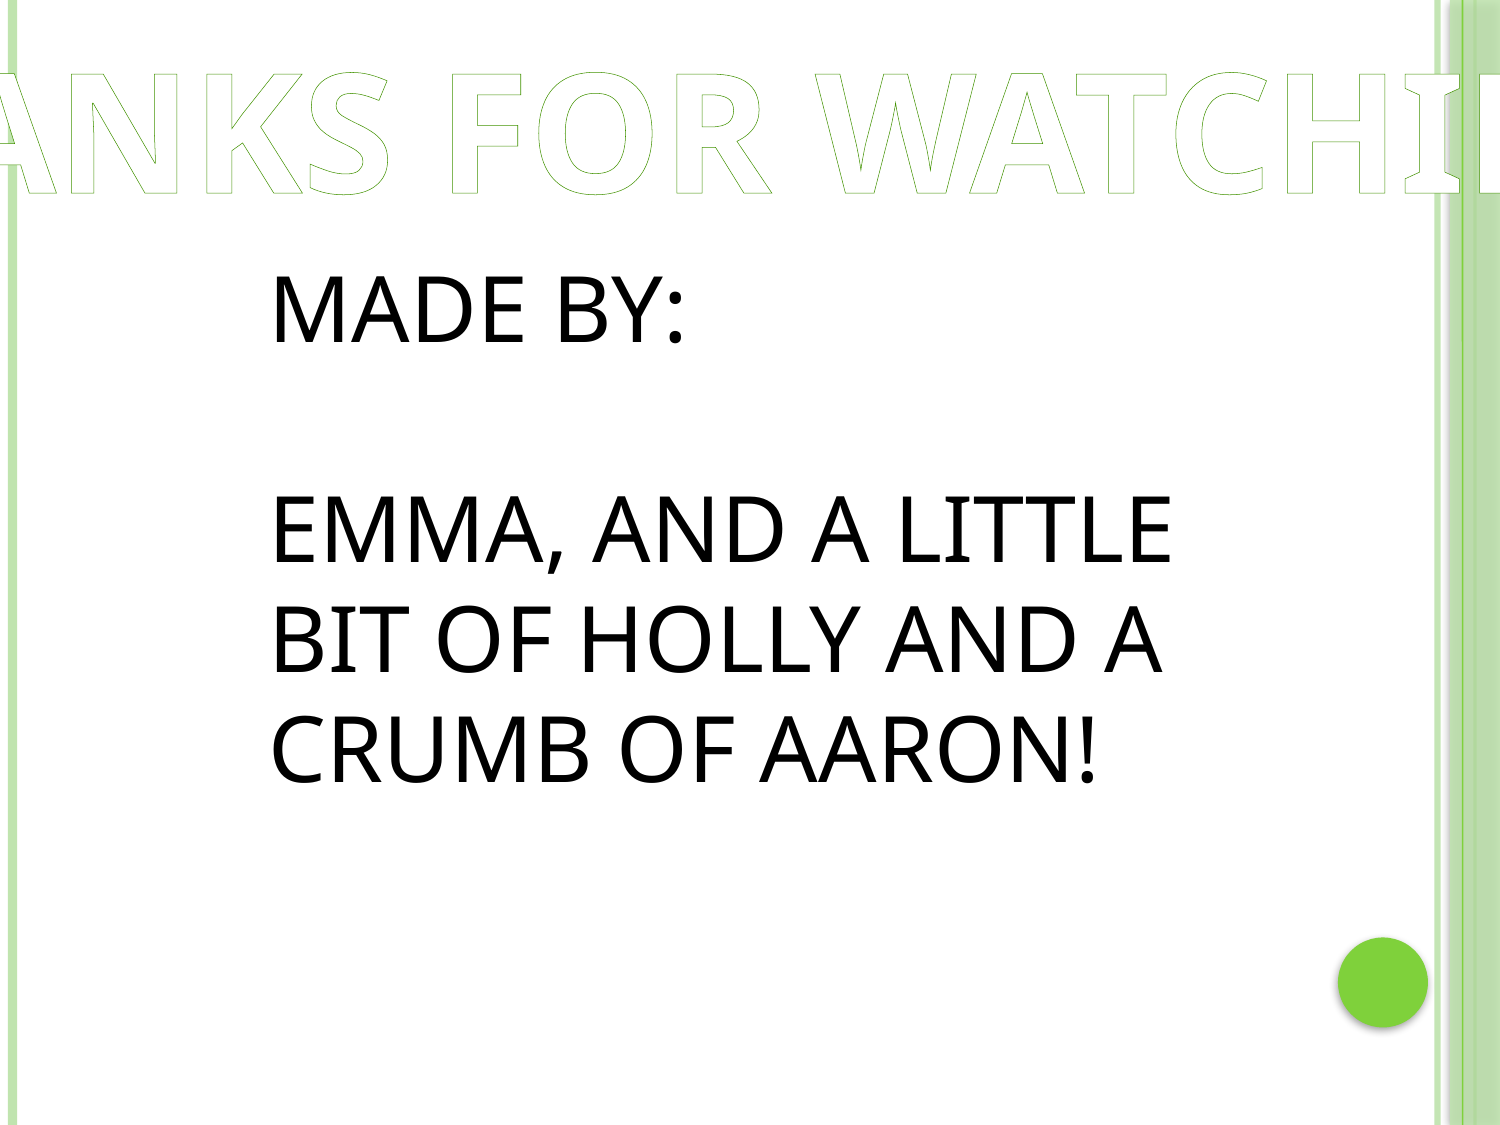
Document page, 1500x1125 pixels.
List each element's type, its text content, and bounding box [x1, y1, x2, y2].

text_box THANKS FOR WATCHING [0, 19, 1500, 234]
text_box MADE BY: EMMA, AND A LITTLE BIT OF HOLLY AND A CRUMB OF AARON! [253, 243, 1223, 808]
